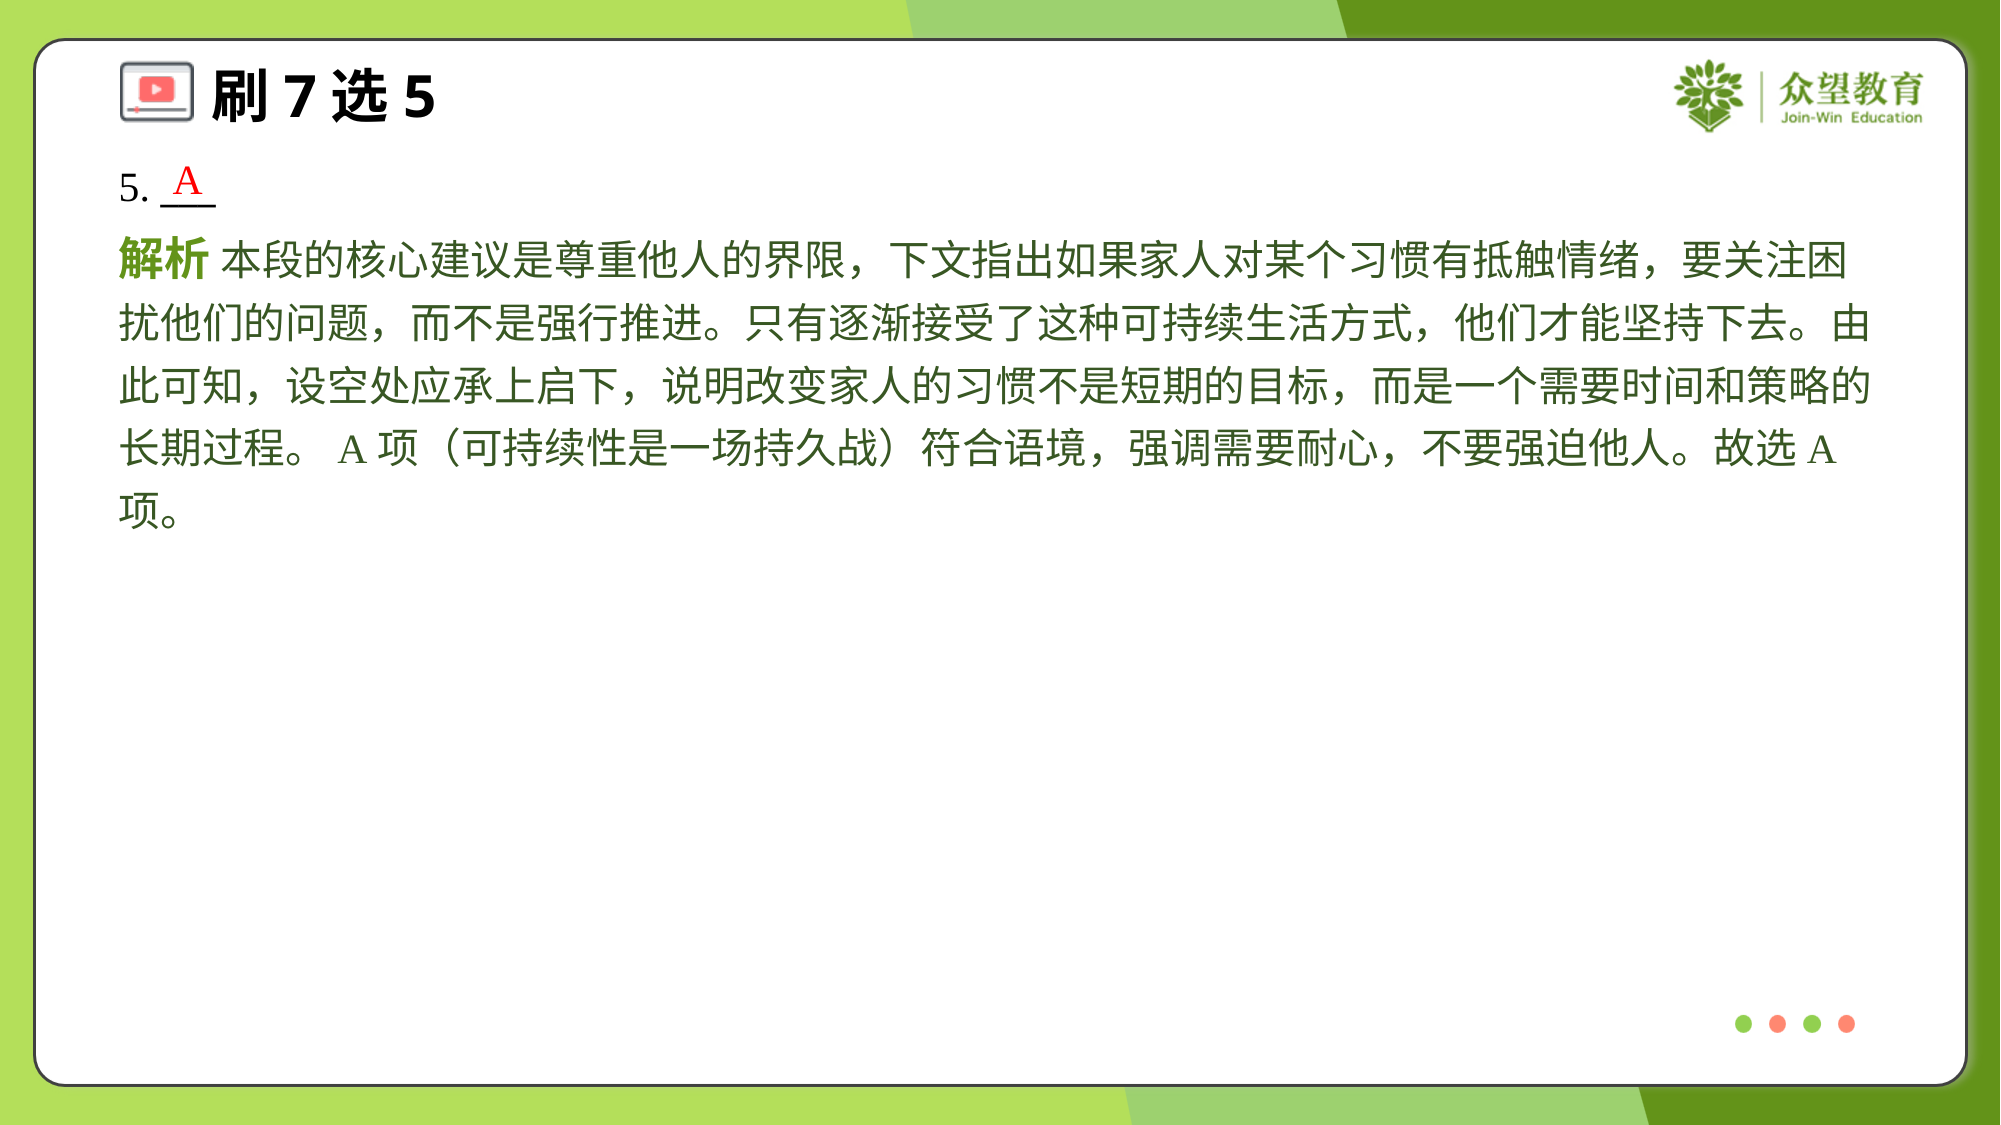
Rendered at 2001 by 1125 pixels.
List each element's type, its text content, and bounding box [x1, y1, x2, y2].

picture [0, 0, 2000, 1125]
text_box 解析 本段的核心建议是尊重他人的界限，下文指出如果家人对某个习惯有抵触情绪，要关注困扰他们的问题，而不是强行推进。只有逐渐接受了这种可持续生活方式，他们才能坚持下去。由此可知，设空处应承上启下，说明改变家人的习惯不是短期的目标，而是一个需要时间和策略的长期过程。A项（可持续性是一场持久战）符合语境，强调需要耐心，不要强迫他人。故选A项。 [118, 215, 1883, 468]
text_box A [167, 140, 208, 199]
text_box 5. ___ [118, 146, 1883, 204]
